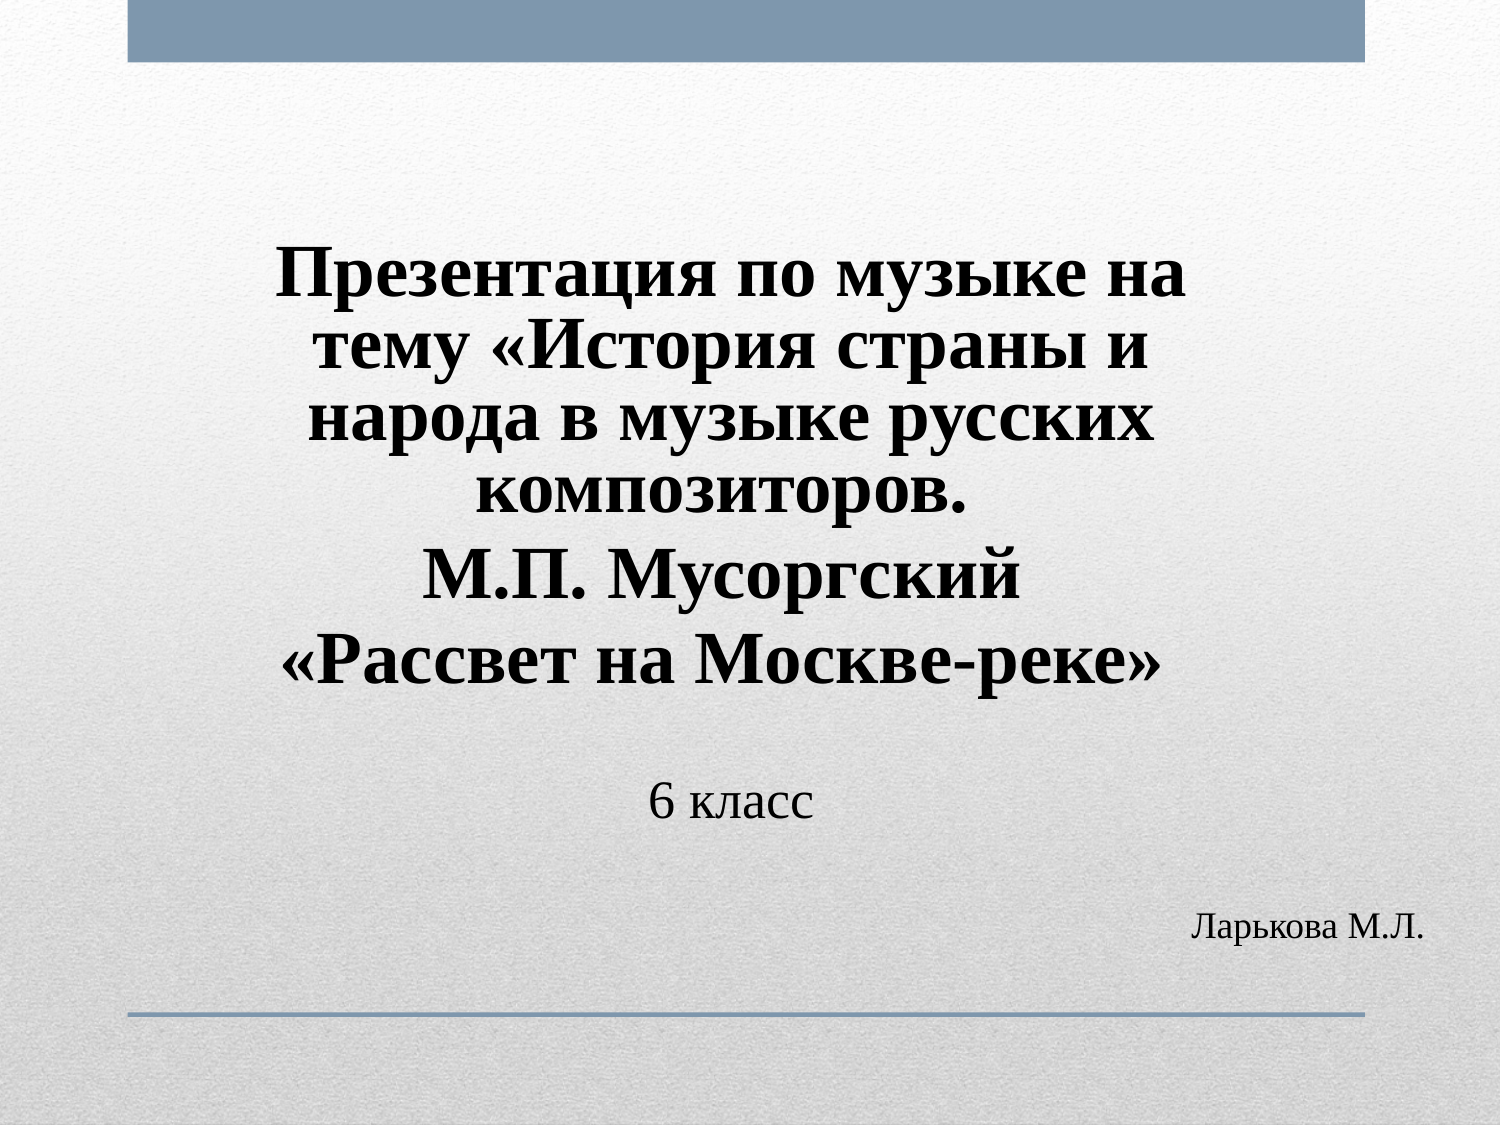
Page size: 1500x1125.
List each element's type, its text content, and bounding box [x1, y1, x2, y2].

text_box Ларькова М.Л. [1176, 893, 1441, 953]
text_box Презентация по музыке на тему «История страны и народа в музыке русских композиторов. М.П. Мусоргский «Рассвет на Москве-реке» 6 класс [206, 231, 1257, 520]
